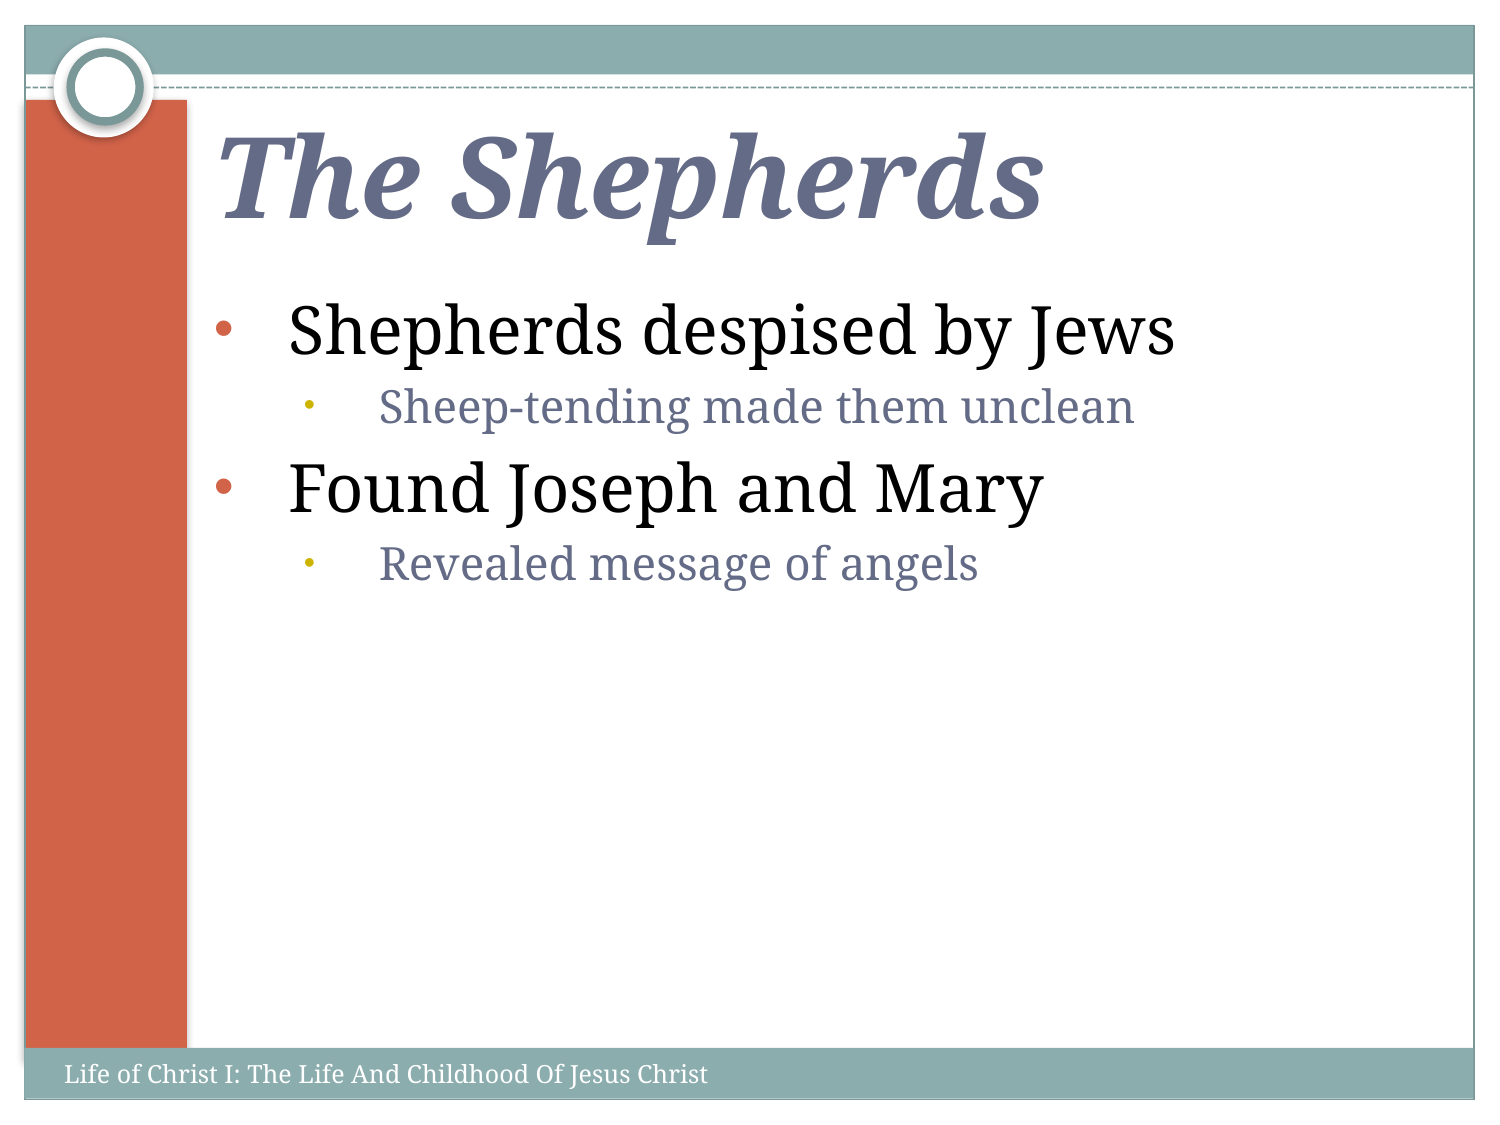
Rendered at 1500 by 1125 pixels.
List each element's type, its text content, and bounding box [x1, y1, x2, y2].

footer Life of Christ I: The Life And Childhood Of Jesus Christ [49, 1051, 949, 1112]
text_box Shepherds despised by Jews Sheep-tending made them unclean Found Joseph and Mary Revealed message of angels [198, 280, 1455, 1052]
title The Shepherds [198, 98, 1472, 307]
